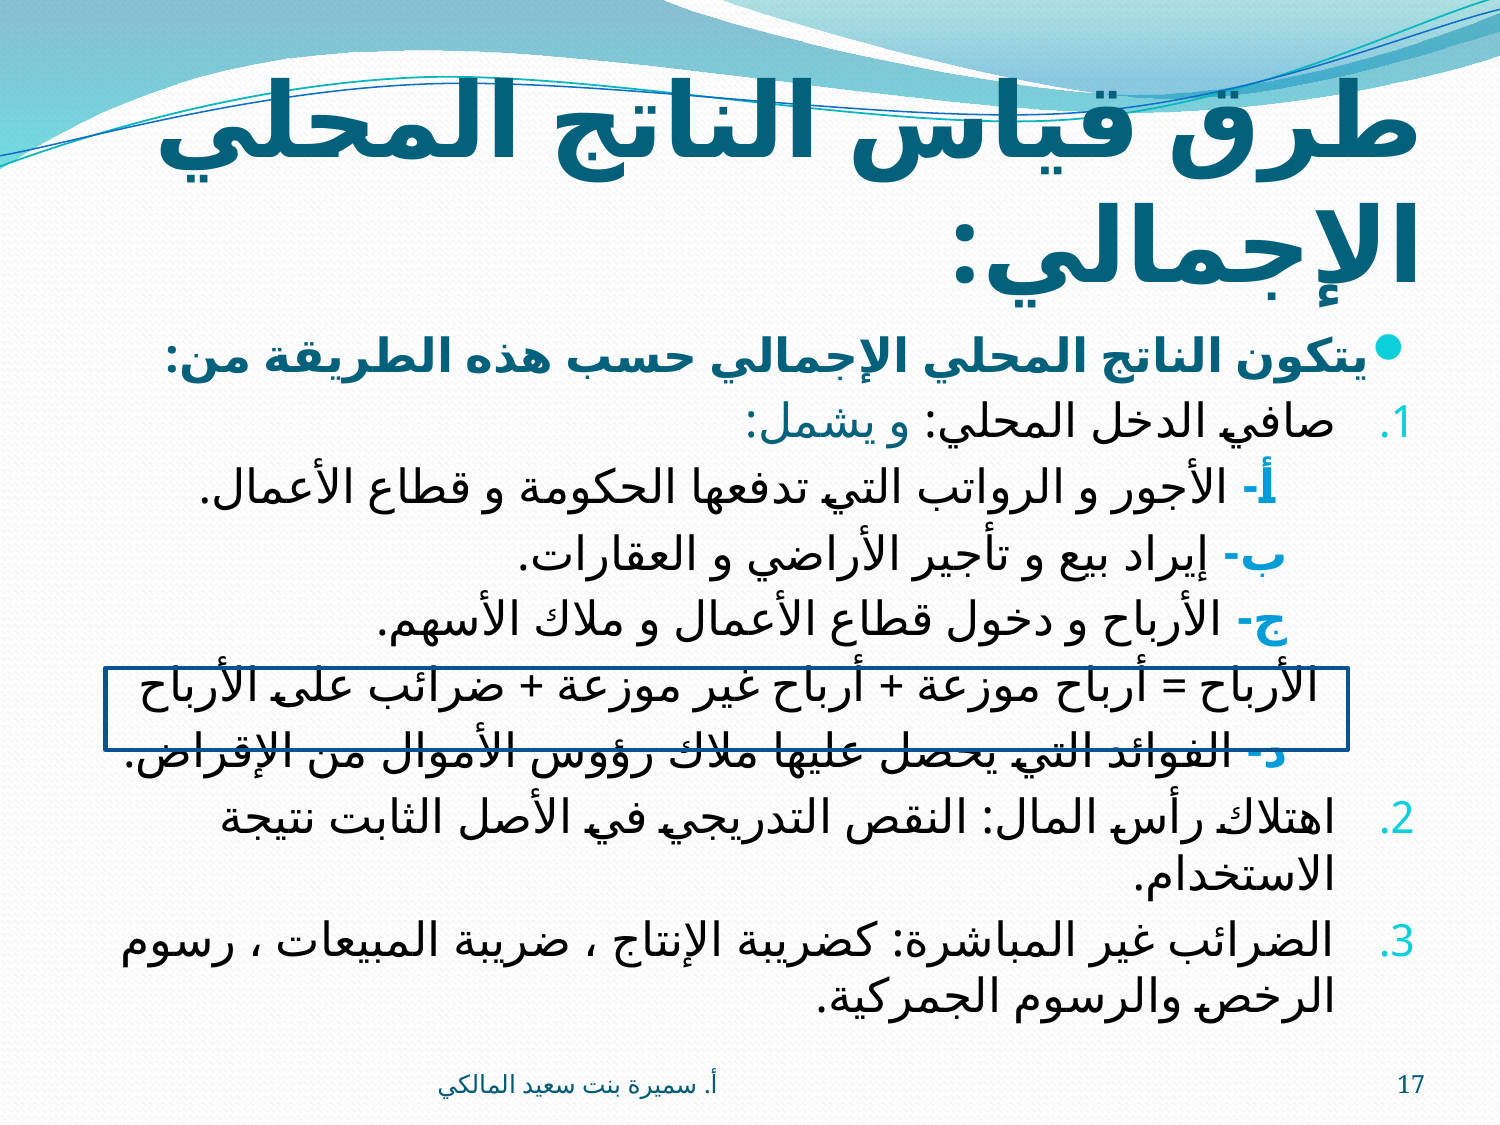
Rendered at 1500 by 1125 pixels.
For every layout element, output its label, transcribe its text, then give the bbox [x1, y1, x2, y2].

text_box [103, 666, 1350, 752]
list يتكون الناتج المحلي الإجمالي حسب هذه الطريقة من: صافي الدخل المحلي: و يشمل: أ- الأجور و الرواتب التي تدفعها الحكومة و قطاع الأعمال. ب- إيراد بيع و تأجير الأراضي و العقارات. ج- الأرباح و دخول قطاع الأعمال و ملاك الأسهم. الأرباح = أرباح موزعة + أرباح غير موزعة + ضرائب على الأرباح د- الفوائد التي يحصل عليها ملاك رؤوس الأموال من الإقراض. اهتلاك رأس المال: النقص التدريجي في الأصل الثابت نتيجة الاستخدام. الضرائب غير المباشرة: كضريبة الإنتاج ، ضريبة المبيعات ، رسوم الرخص والرسوم الجمركية. [35, 317, 1425, 1038]
title طرق قياس الناتج المحلي الإجمالي: [75, 115, 1425, 303]
footer أ. سميرة بنت سعيد المالكي [437, 1042, 988, 1103]
slide_number 17 [1299, 1042, 1425, 1103]
